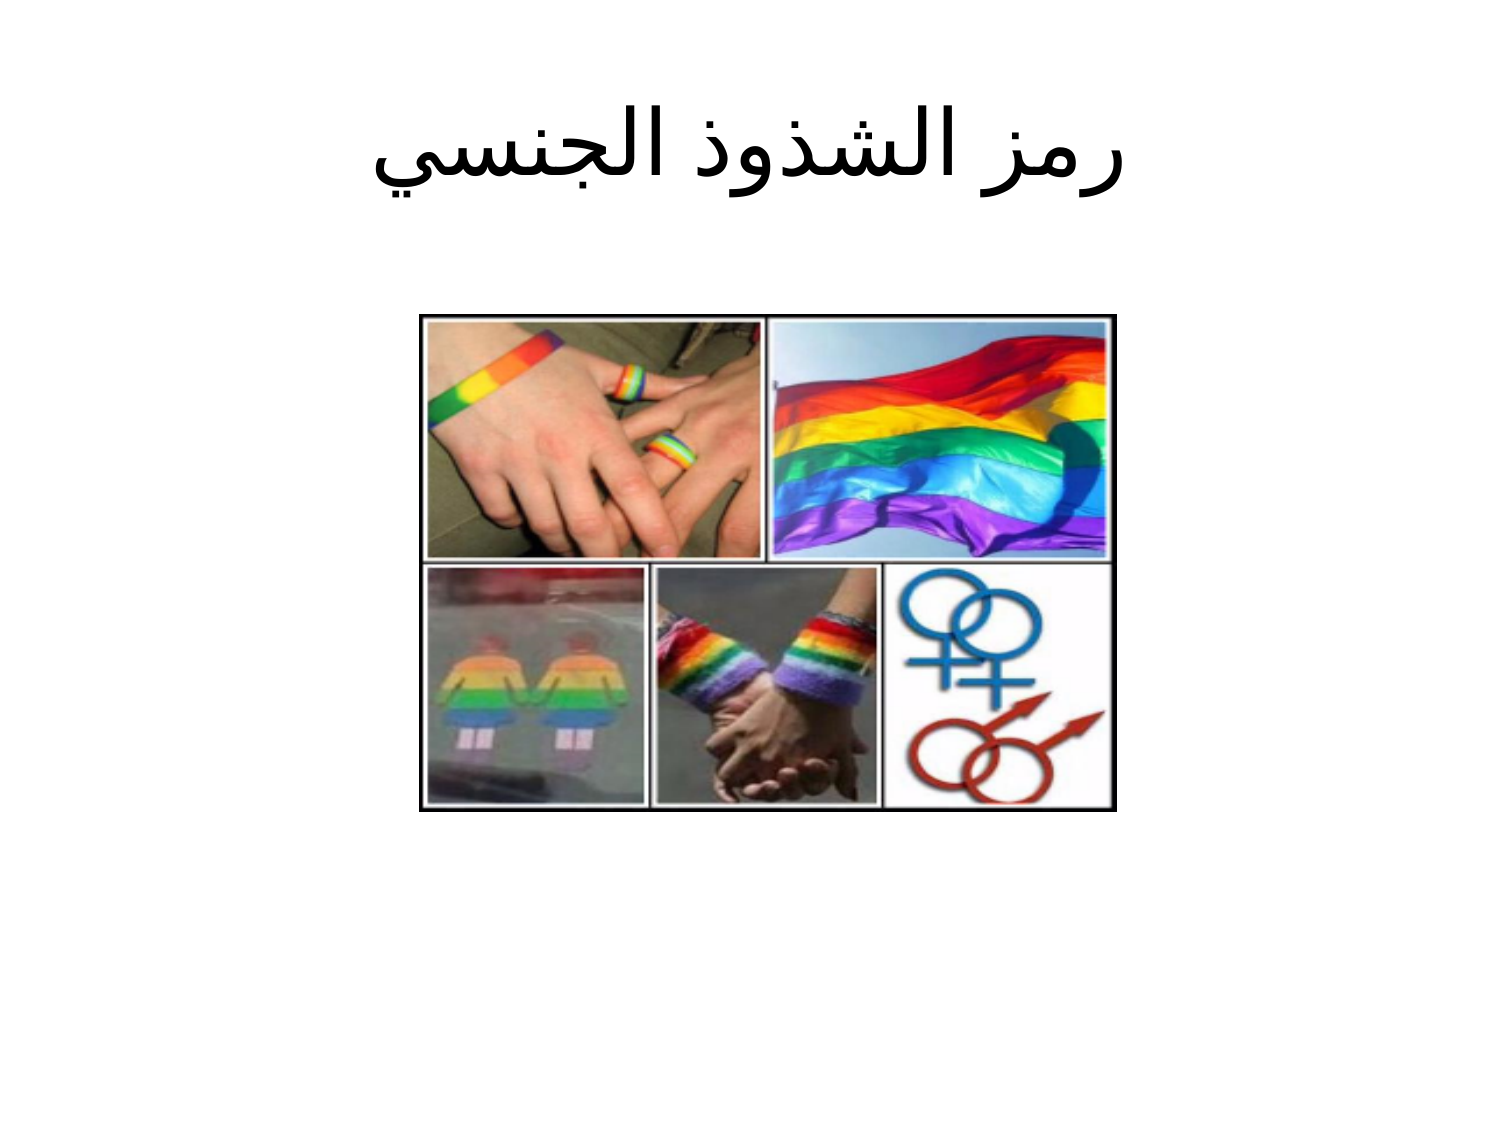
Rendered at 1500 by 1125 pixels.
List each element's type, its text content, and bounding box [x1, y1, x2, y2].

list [418, 314, 1117, 812]
title رمز الشذوذ الجنسي [75, 45, 1425, 233]
